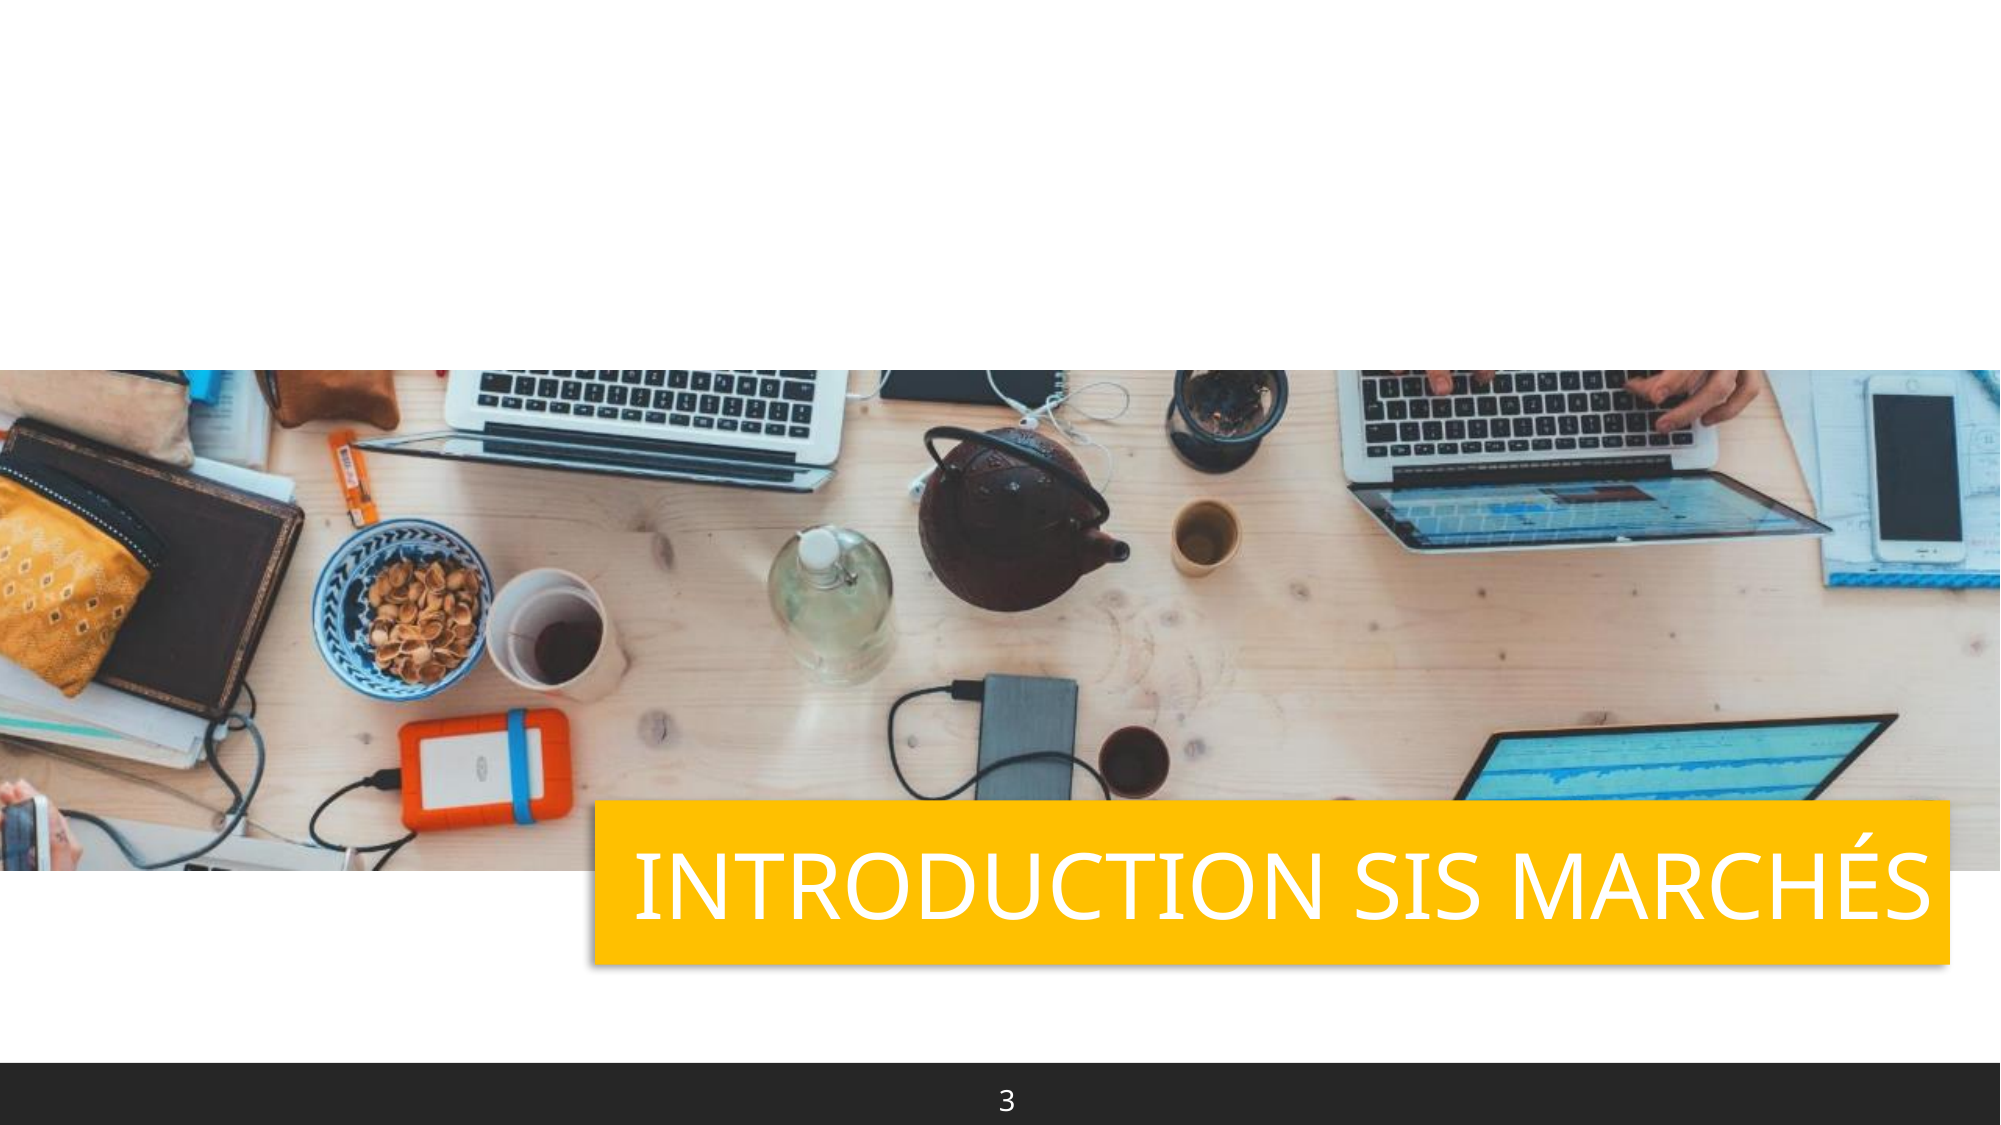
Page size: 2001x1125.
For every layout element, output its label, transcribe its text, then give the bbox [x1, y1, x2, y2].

text_box introduction sis marchés [595, 883, 1950, 965]
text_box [0, 1062, 2000, 1125]
picture [0, 369, 2000, 872]
